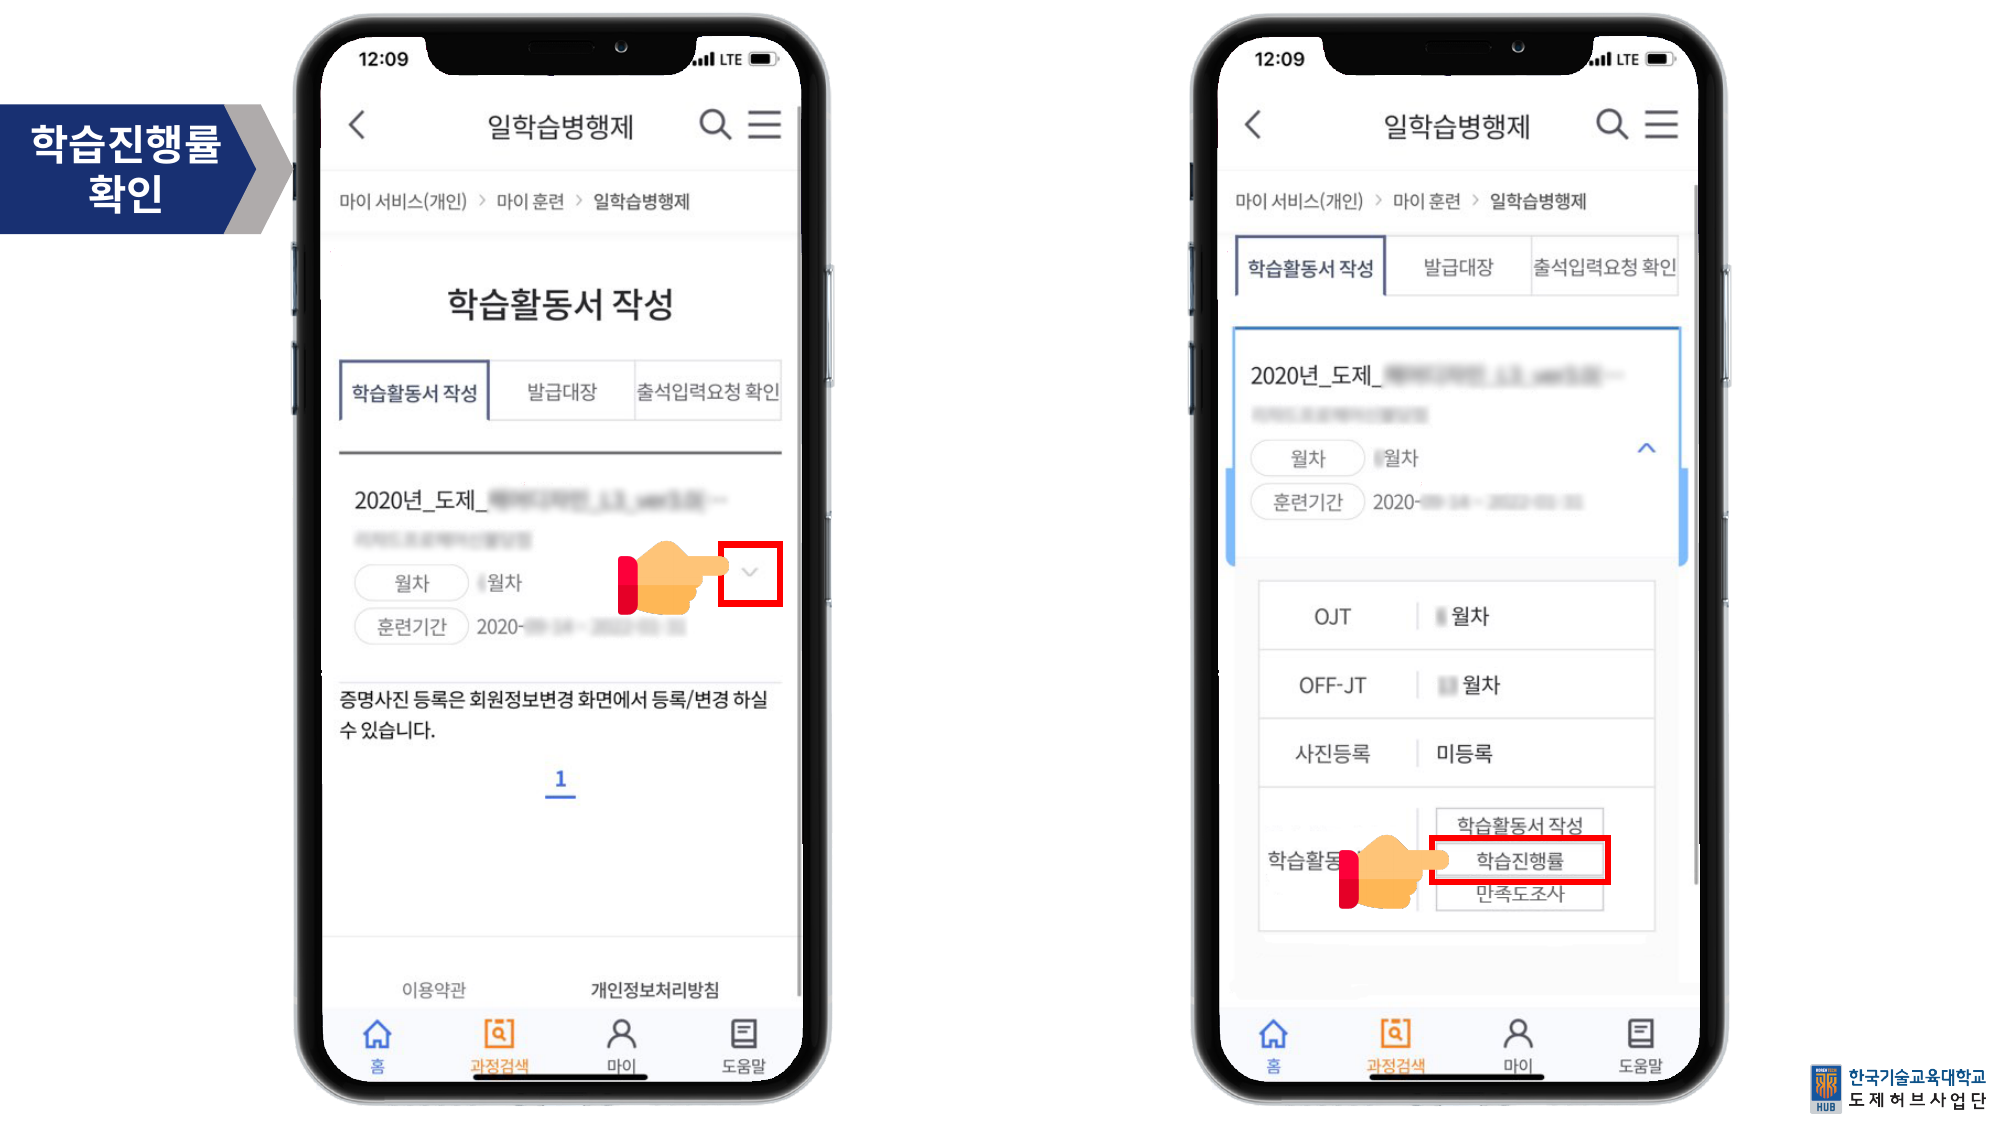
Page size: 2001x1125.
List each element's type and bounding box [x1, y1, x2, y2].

picture [1810, 1064, 1986, 1114]
picture [269, 0, 852, 1125]
picture [1166, 0, 1748, 1125]
text_box [0, 104, 294, 235]
